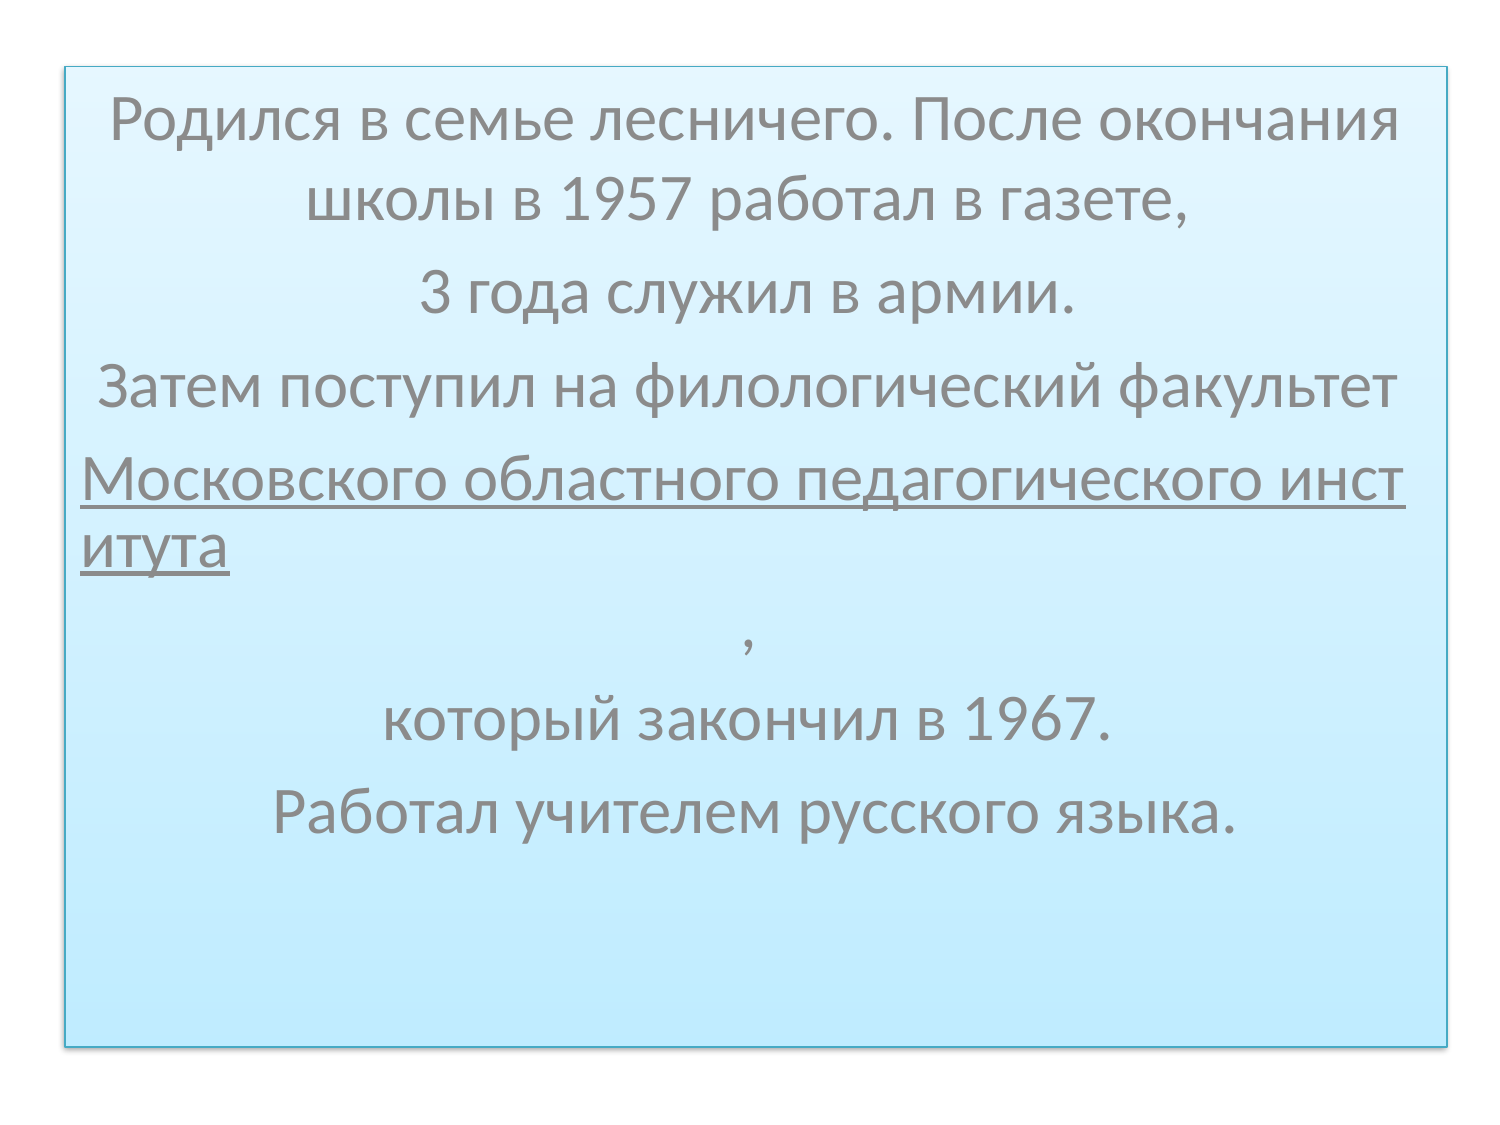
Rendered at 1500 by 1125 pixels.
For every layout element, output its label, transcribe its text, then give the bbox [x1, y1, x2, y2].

subtitle Родился в семье лесничего. После окончания школы в 1957 работал в газете, 3 года служил в армии. Затем поступил на филологический факультет Московского областного педагогического института, который закончил в 1967. Работал учителем русского языка. [64, 66, 1448, 1048]
